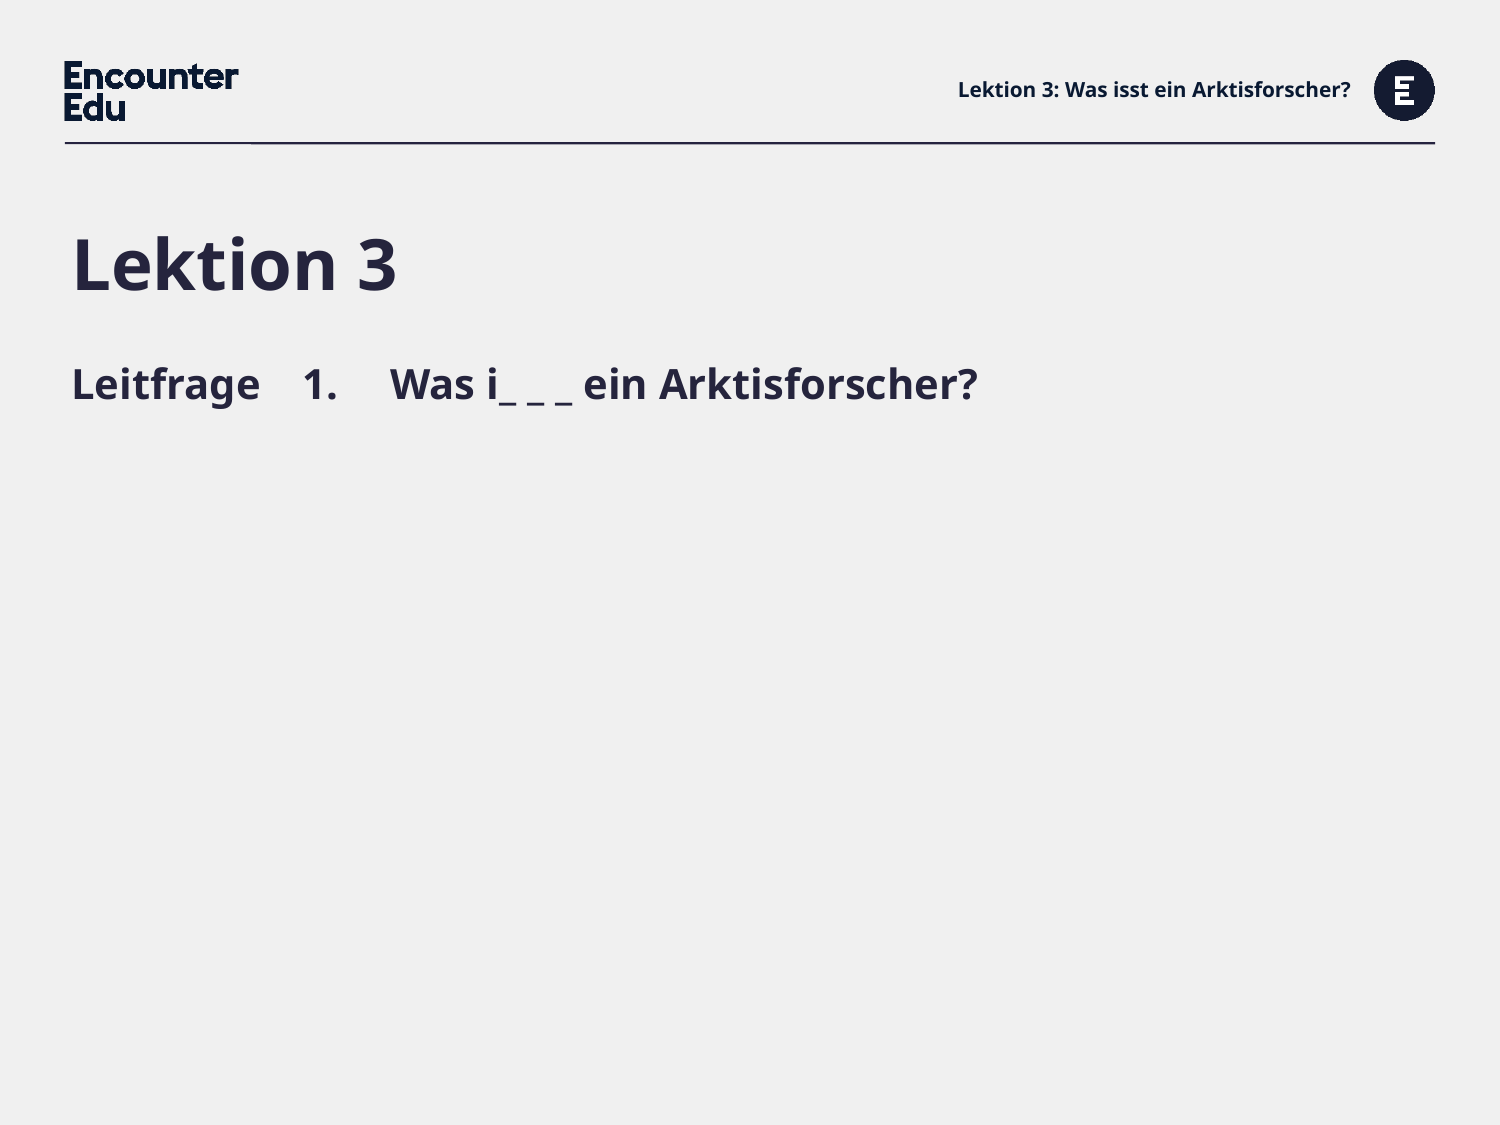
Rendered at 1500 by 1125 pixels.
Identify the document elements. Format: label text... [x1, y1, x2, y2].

picture [1372, 58, 1436, 122]
title Lektion 3: Was isst ein Arktisforscher? [749, 67, 1359, 114]
text_box Lektion 3 [56, 212, 910, 312]
picture [60, 59, 243, 122]
table_header Was i_ _ _ ein Arktisforscher? [288, 347, 1468, 634]
table_header Leitfrage [56, 347, 288, 634]
